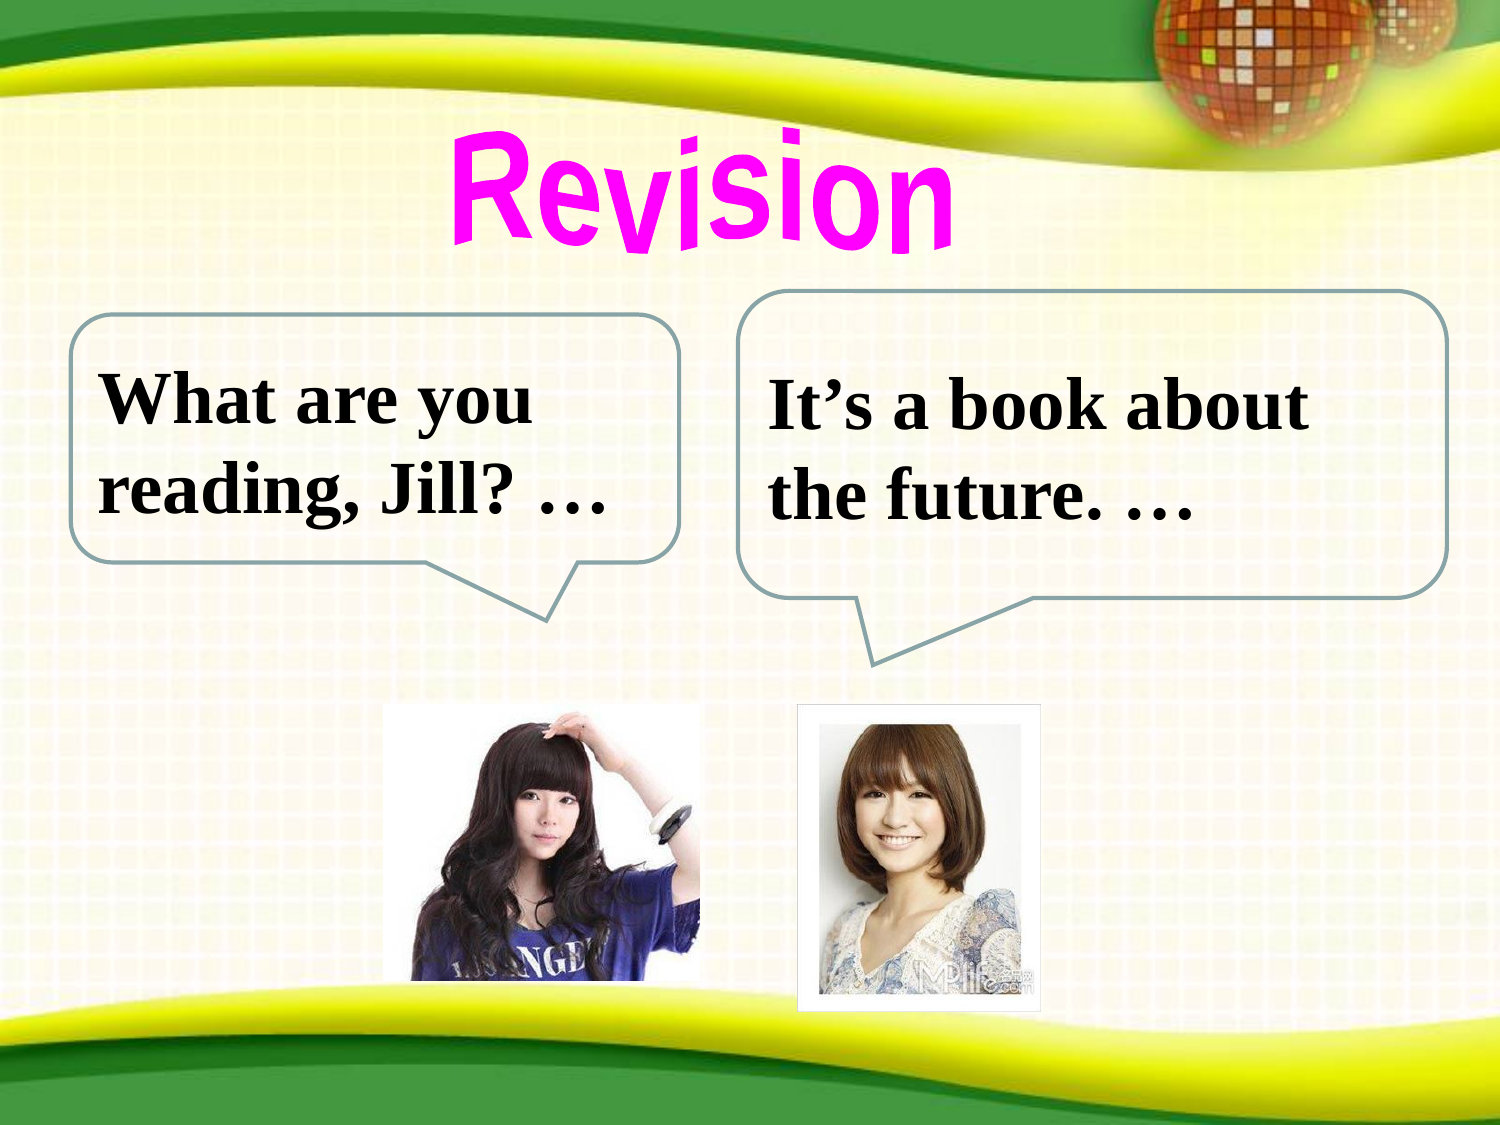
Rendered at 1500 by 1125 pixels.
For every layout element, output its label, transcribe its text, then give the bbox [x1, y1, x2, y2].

text_box It’s a book about the future. … [737, 290, 1447, 666]
picture [0, 0, 1500, 1125]
text_box What are you reading, Jill? … [70, 314, 680, 621]
